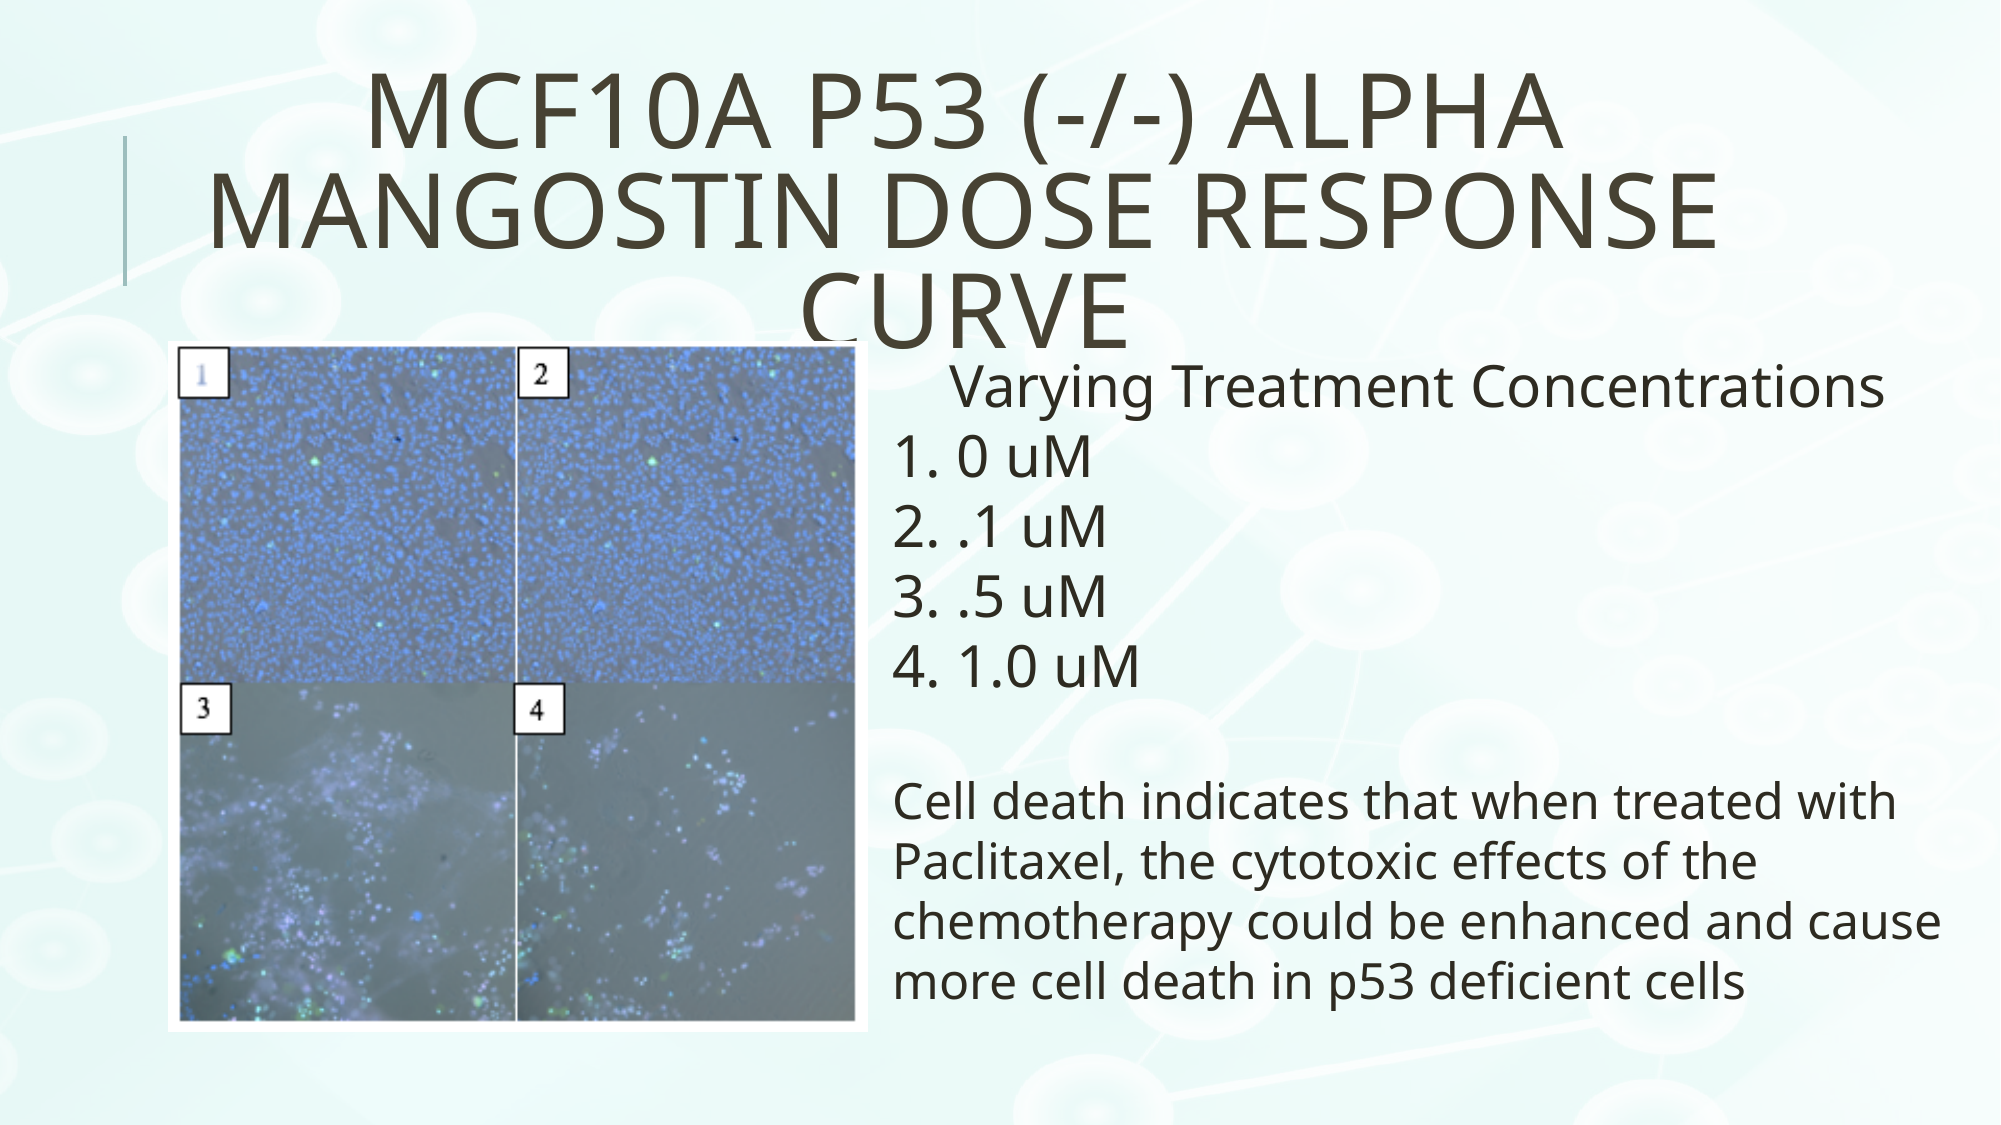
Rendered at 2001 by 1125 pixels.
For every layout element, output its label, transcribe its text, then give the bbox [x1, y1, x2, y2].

title MCF10A P53 (-/-) Alpha Mangostin Dose response curve [168, 96, 1763, 342]
picture [167, 341, 869, 1032]
text_box Varying Treatment Concentrations 1. 0 uM 2. .1 uM 3. .5 uM 4. 1.0 uM Cell death indicates that when treated with Paclitaxel, the cytotoxic effects of the chemotherapy could be enhanced and cause more cell death in p53 deficient cells [877, 341, 1959, 1017]
